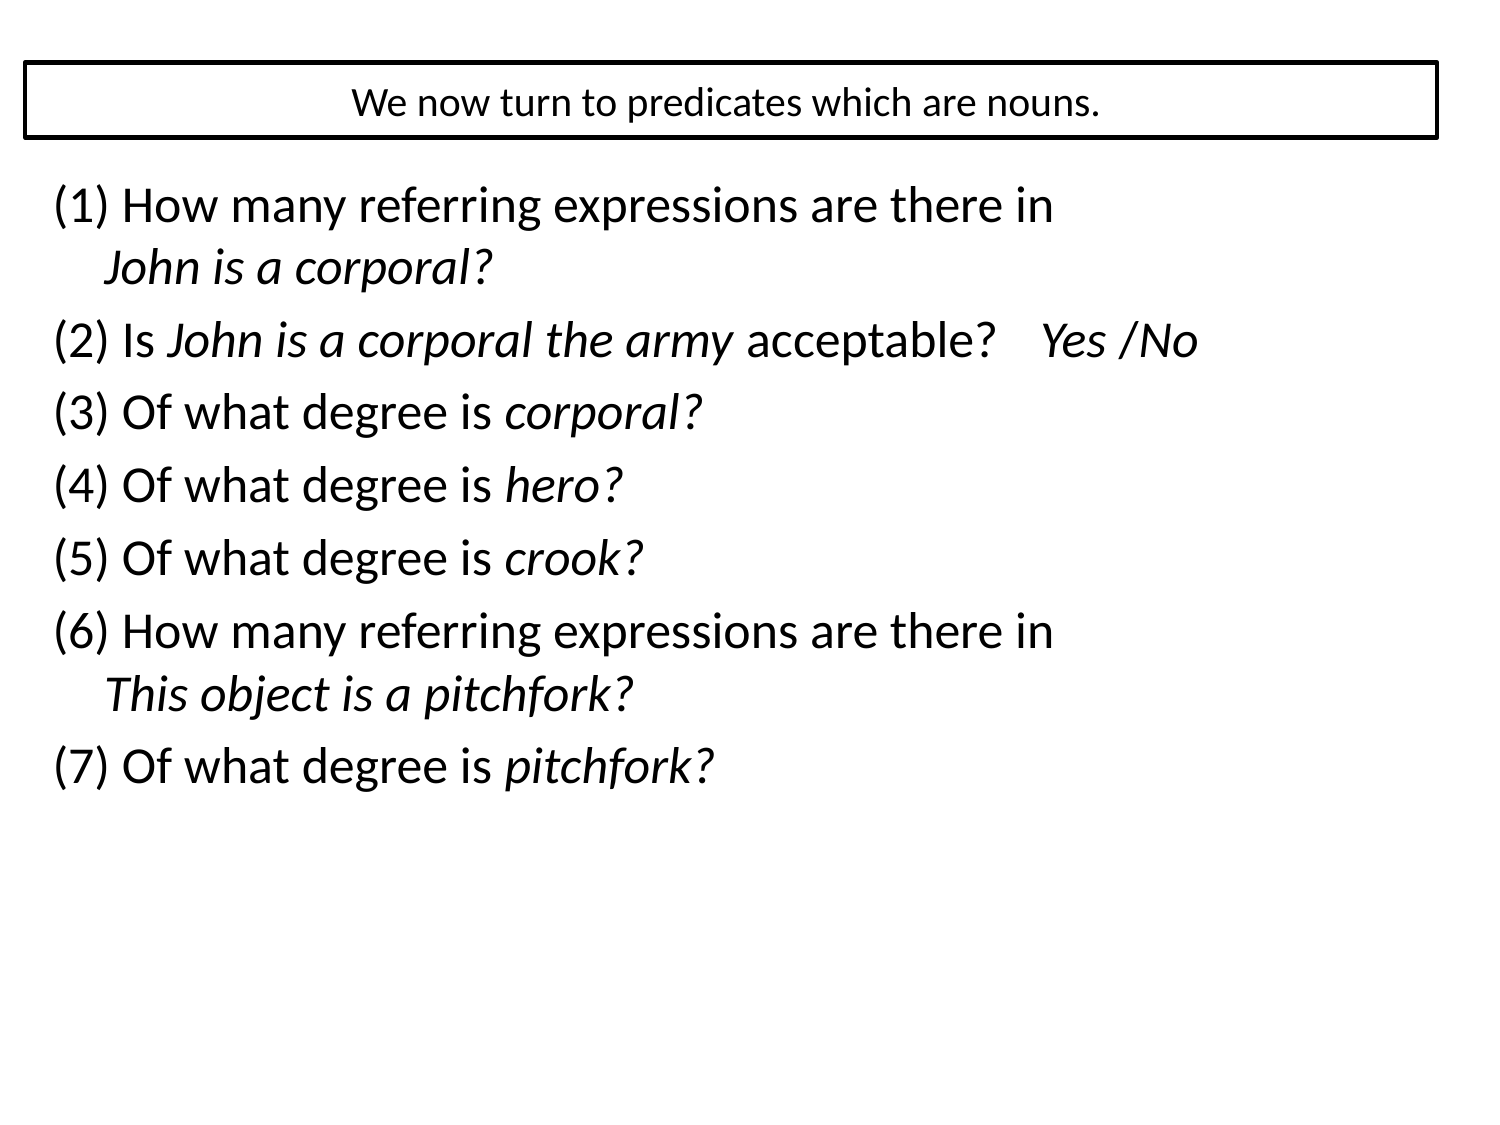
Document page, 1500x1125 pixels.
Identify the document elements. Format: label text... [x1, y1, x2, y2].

title We now turn to predicates which are nouns. [23, 60, 1439, 140]
list (1) How many referring expressions are there in John is a corporal? (2) Is John is a corporal the army acceptable? Yes /No (3) Of what degree is corporal? (4) Of what degree is hero? (5) Of what degree is crook? (6) How many referring expressions are there in This object is a pitchfork? (7) Of what degree is pitchfork? [37, 162, 1463, 1075]
